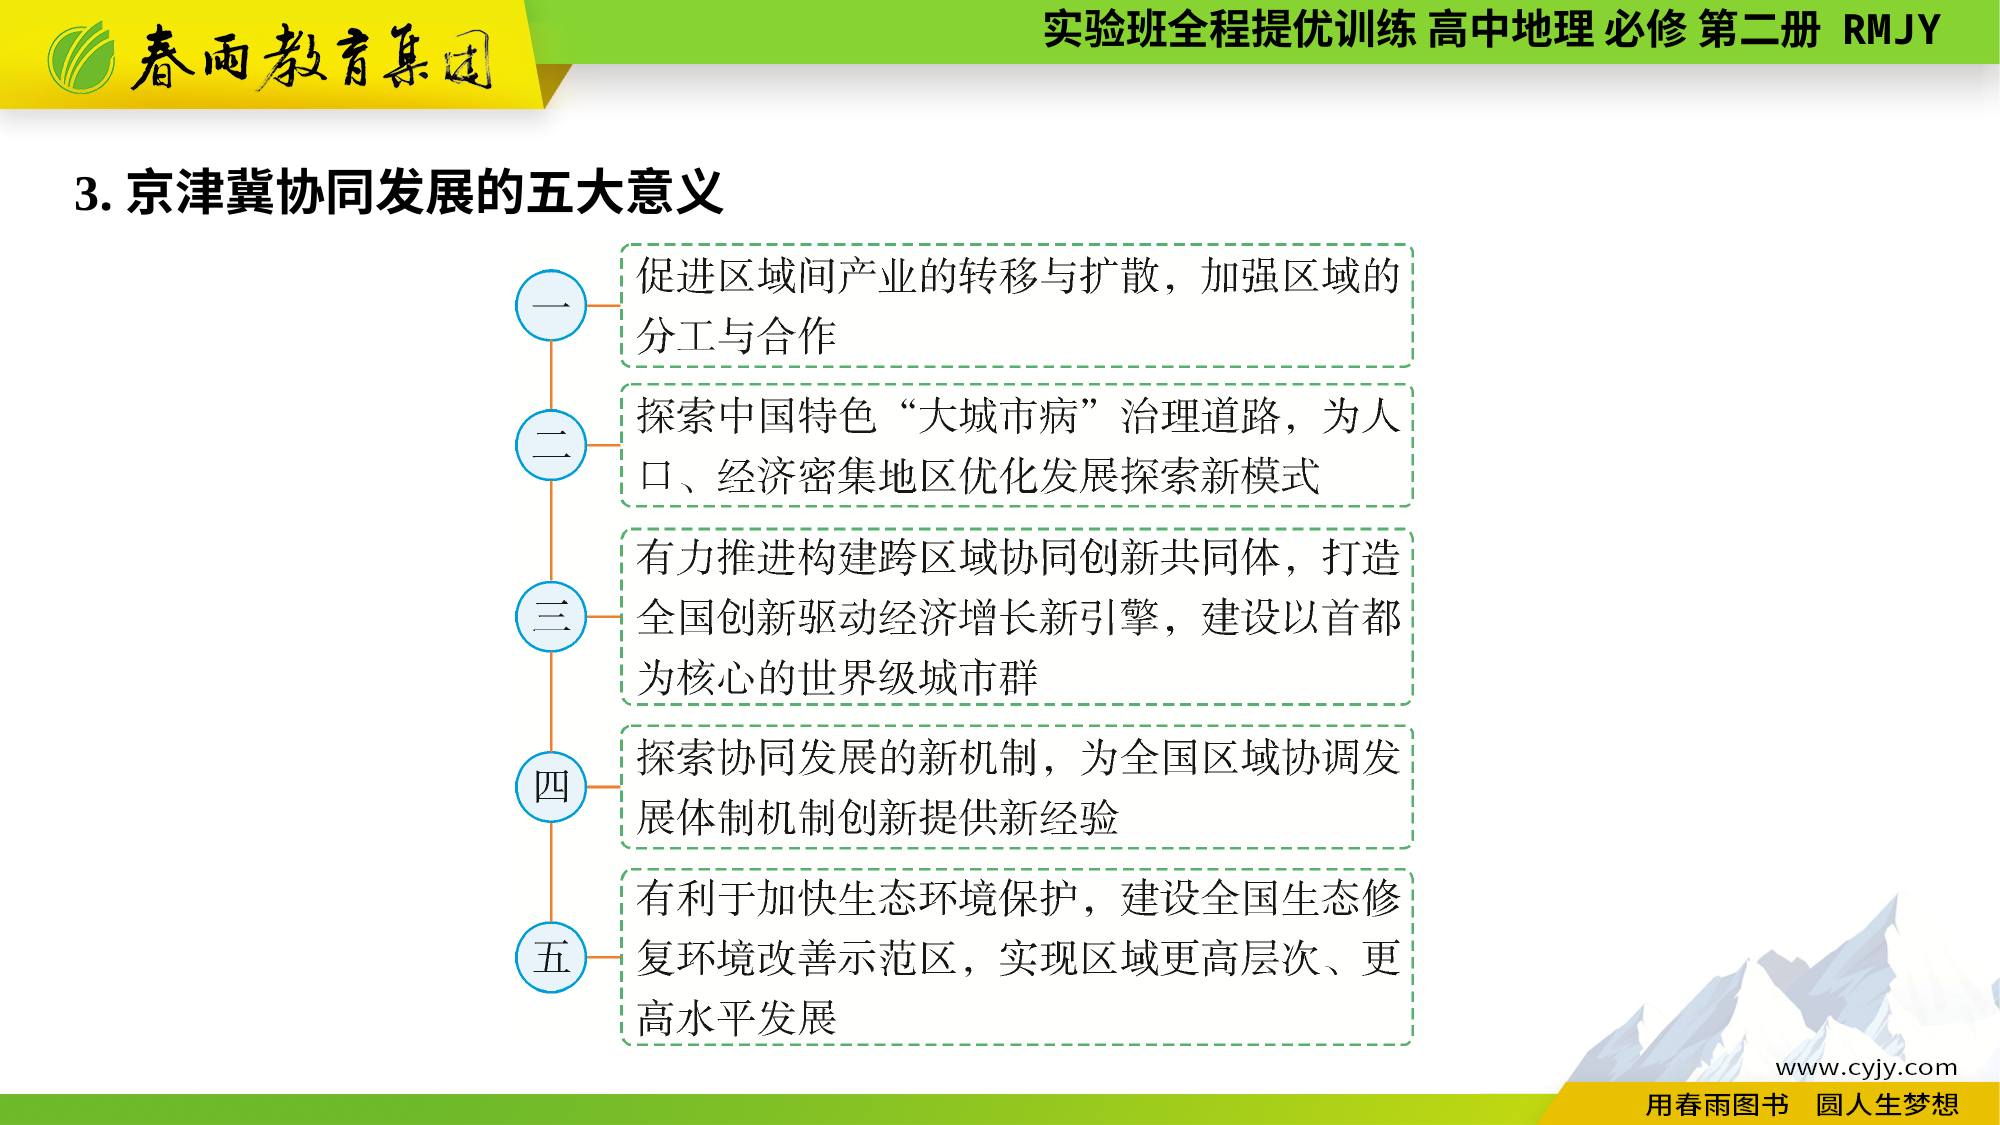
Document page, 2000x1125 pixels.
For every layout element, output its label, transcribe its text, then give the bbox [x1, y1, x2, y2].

list 3.京津冀协同发展的五大意义 [59, 122, 1944, 217]
picture [0, 0, 2000, 1125]
